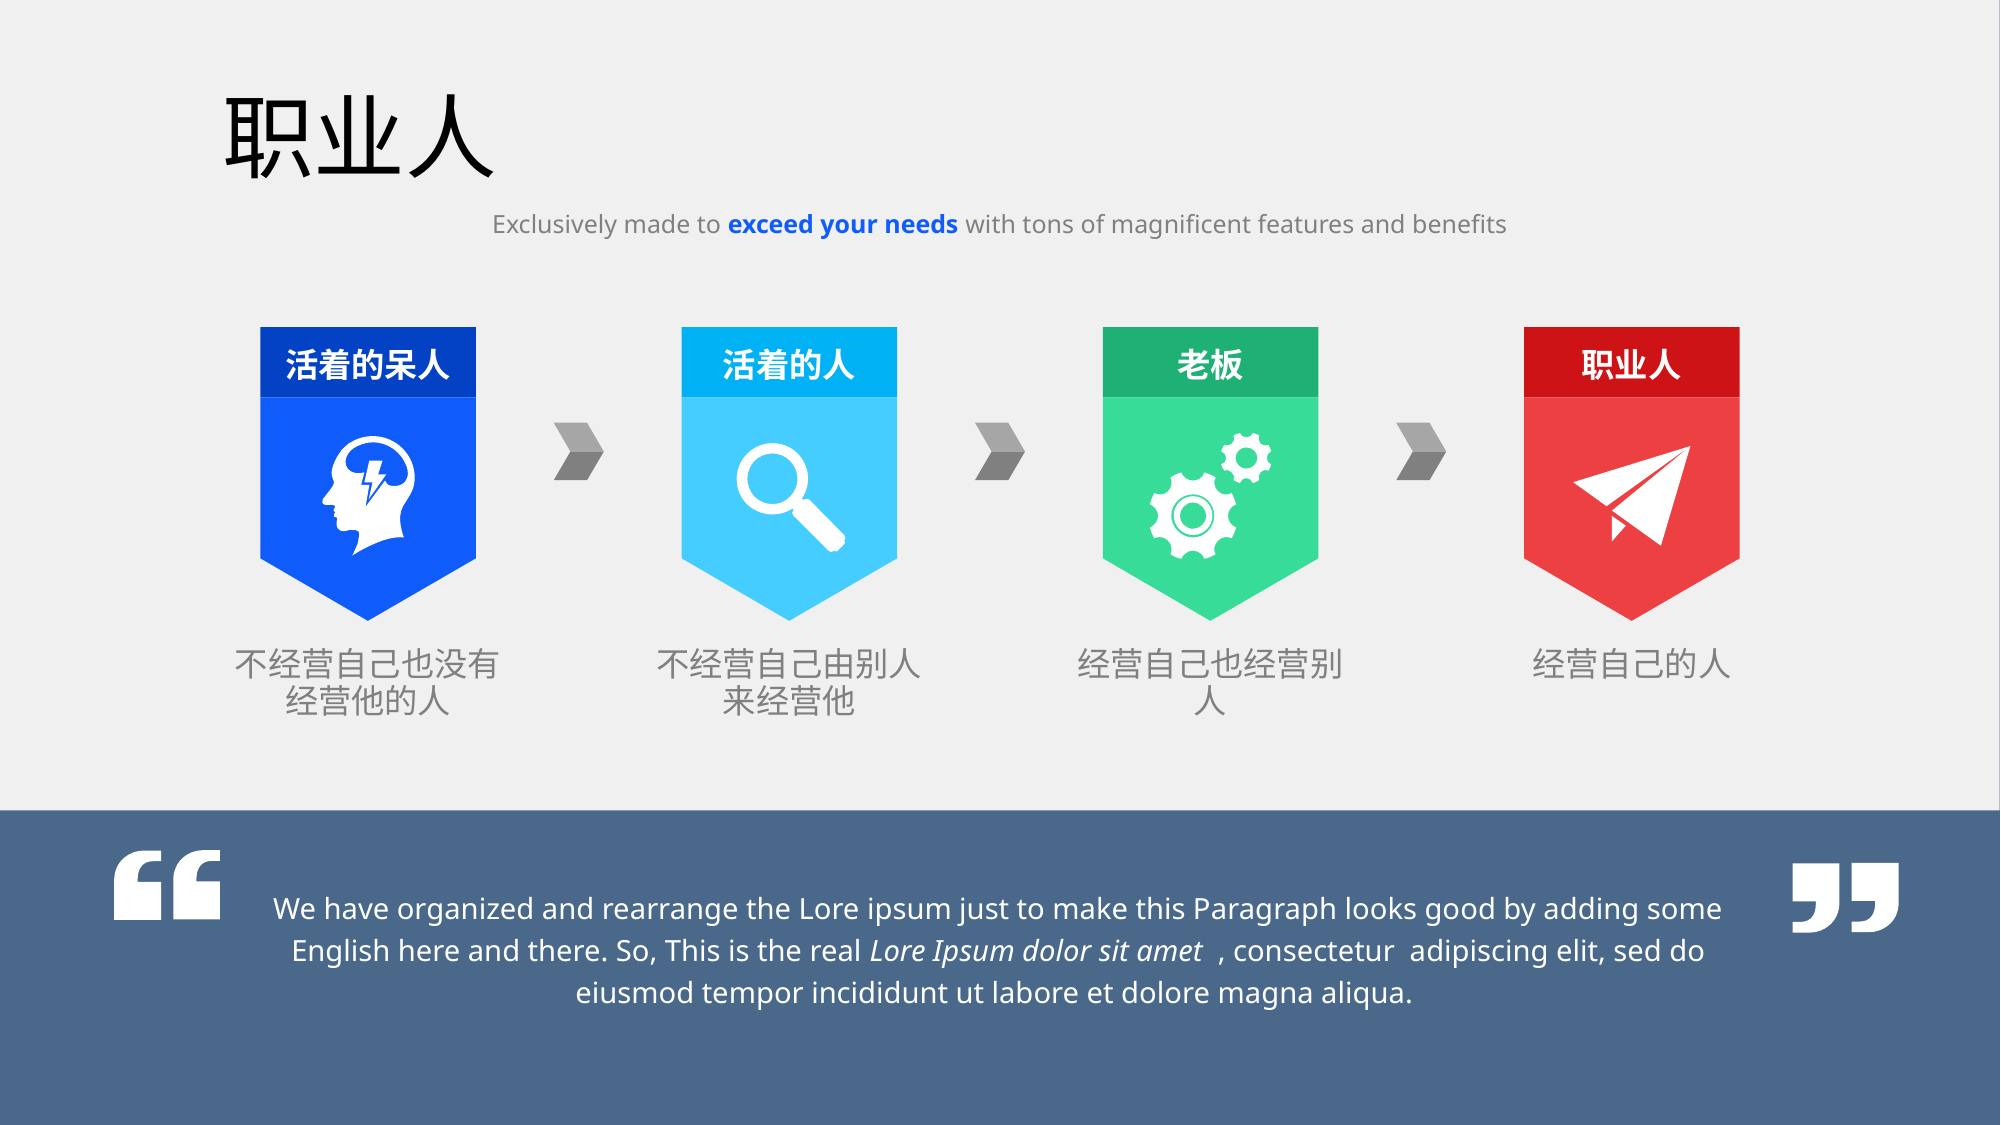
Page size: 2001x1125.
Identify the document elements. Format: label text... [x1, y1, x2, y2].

text_box [0, 0, 2000, 812]
text_box 经营自己的人 [1470, 639, 1793, 690]
list Exclusively made to exceed your needs with tons of magnificent features and benefits [173, 202, 1827, 245]
title 职业人 [207, 32, 1933, 250]
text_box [1102, 327, 1319, 621]
text_box 不经营自己由别人来经营他 [628, 639, 951, 727]
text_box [114, 850, 1899, 933]
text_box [549, 426, 608, 477]
text_box 经营自己也经营别人 [1049, 639, 1372, 727]
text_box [1392, 426, 1450, 477]
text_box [260, 327, 476, 621]
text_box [971, 426, 1029, 477]
text_box We have organized and rearrange the Lore ipsum just to make this Paragraph looks good by adding some English here and there. So, This is the real Lore Ipsum dolor sit amet , consectetur adipiscing elit, sed do eiusmod tempor incididunt ut labore et dolore magna aliqua. [220, 933, 1777, 1015]
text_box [1524, 327, 1740, 621]
text_box 不经营自己也没有经营他的人 [207, 639, 529, 727]
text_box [681, 327, 898, 621]
